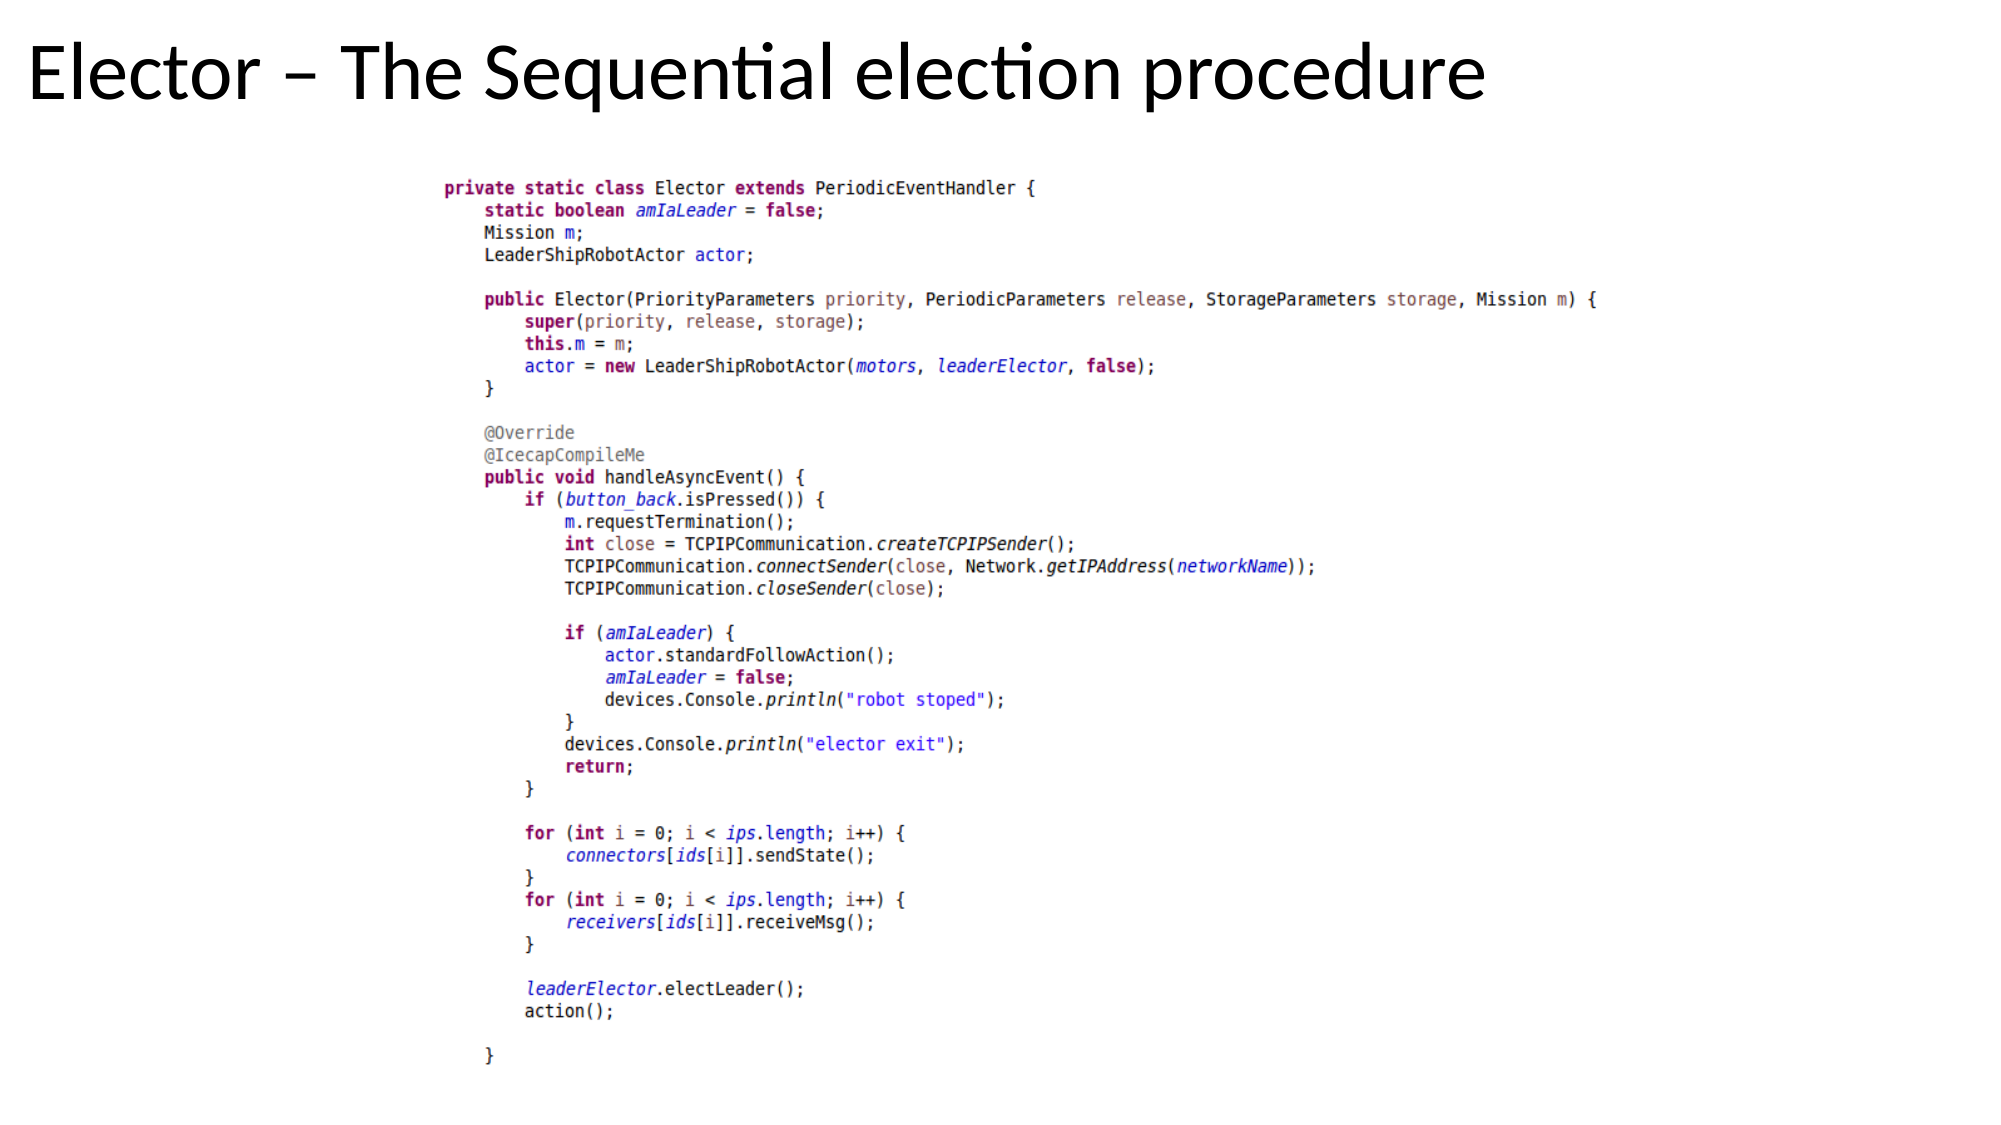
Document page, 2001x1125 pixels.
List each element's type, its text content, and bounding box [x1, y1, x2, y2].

title Elector – The Sequential election procedure [0, 0, 1518, 136]
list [436, 166, 1621, 1075]
